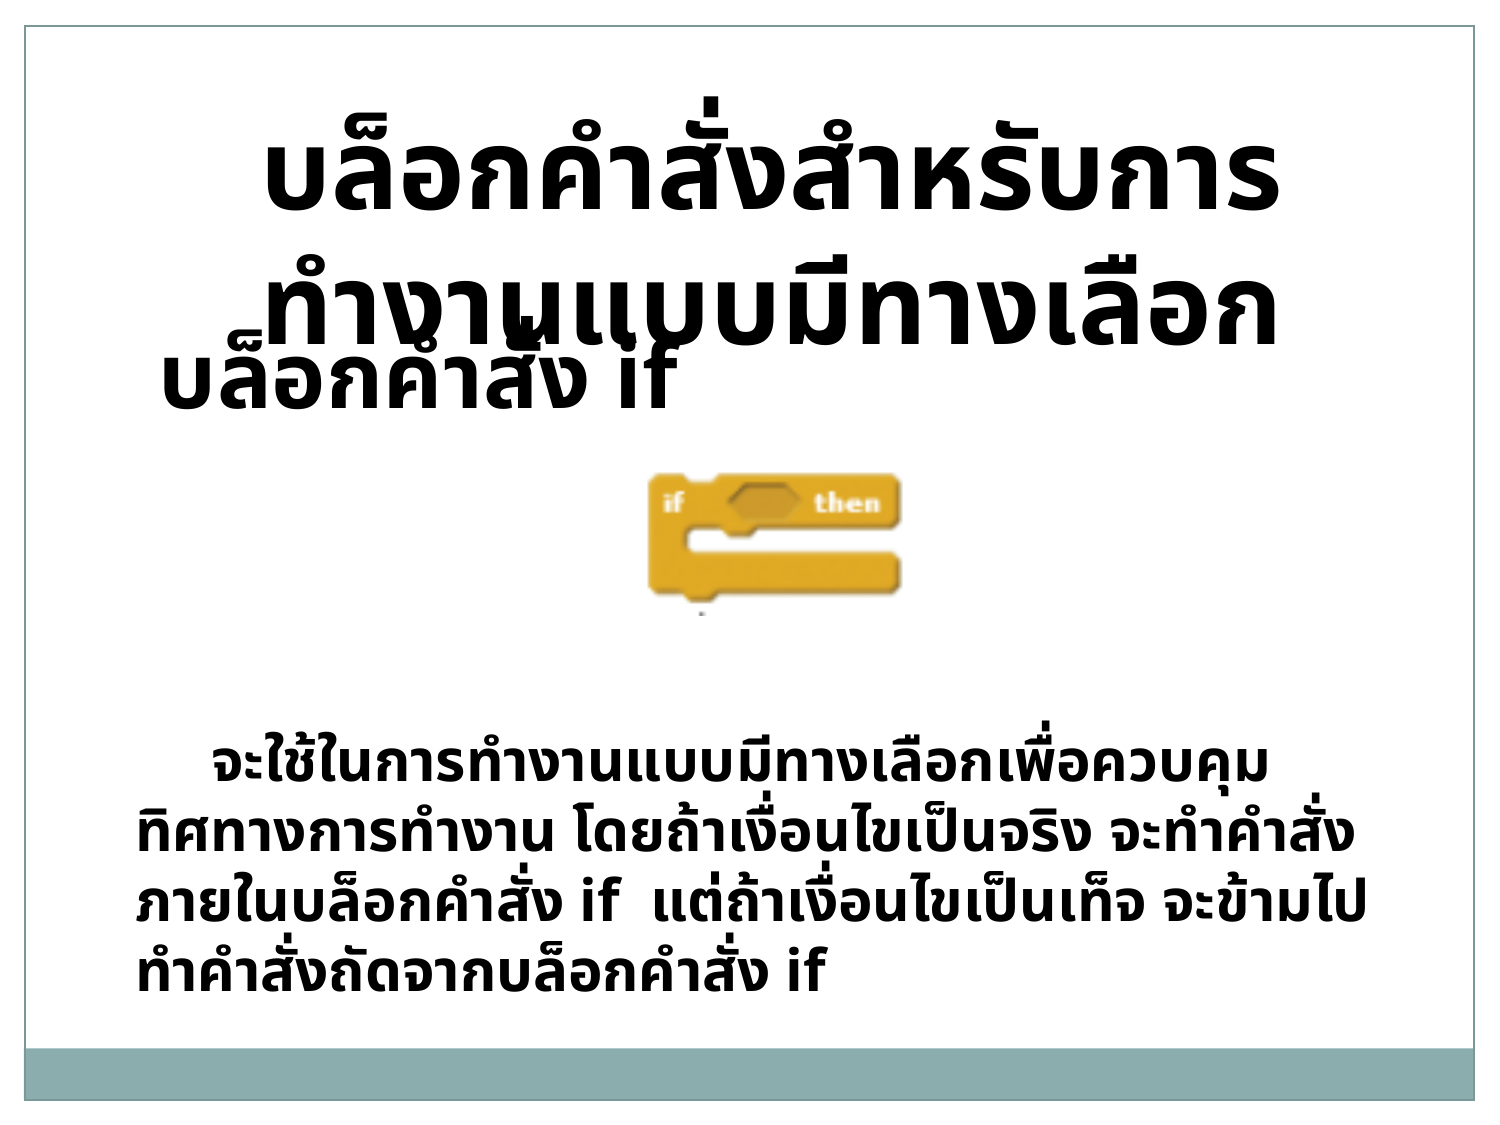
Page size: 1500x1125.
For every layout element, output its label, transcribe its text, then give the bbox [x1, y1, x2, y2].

text_box บล็อกคำสั่งสำหรับการทำงานแบบมีทางเลือก [96, 89, 1447, 375]
text_box บล็อกคำสั่ง if [144, 309, 1066, 434]
text_box จะใช้ในการทำงานแบบมีทางเลือกเพื่อควบคุมทิศทางการทำงาน โดยถ้าเงื่อนไขเป็นจริง จะทำคำสั่งภายในบล็อกคำสั่ง if แต่ถ้าเงื่อนไขเป็นเท็จ จะข้ามไปทำคำสั่งถัดจากบล็อกคำสั่ง if [120, 715, 1436, 1011]
picture [643, 455, 912, 616]
